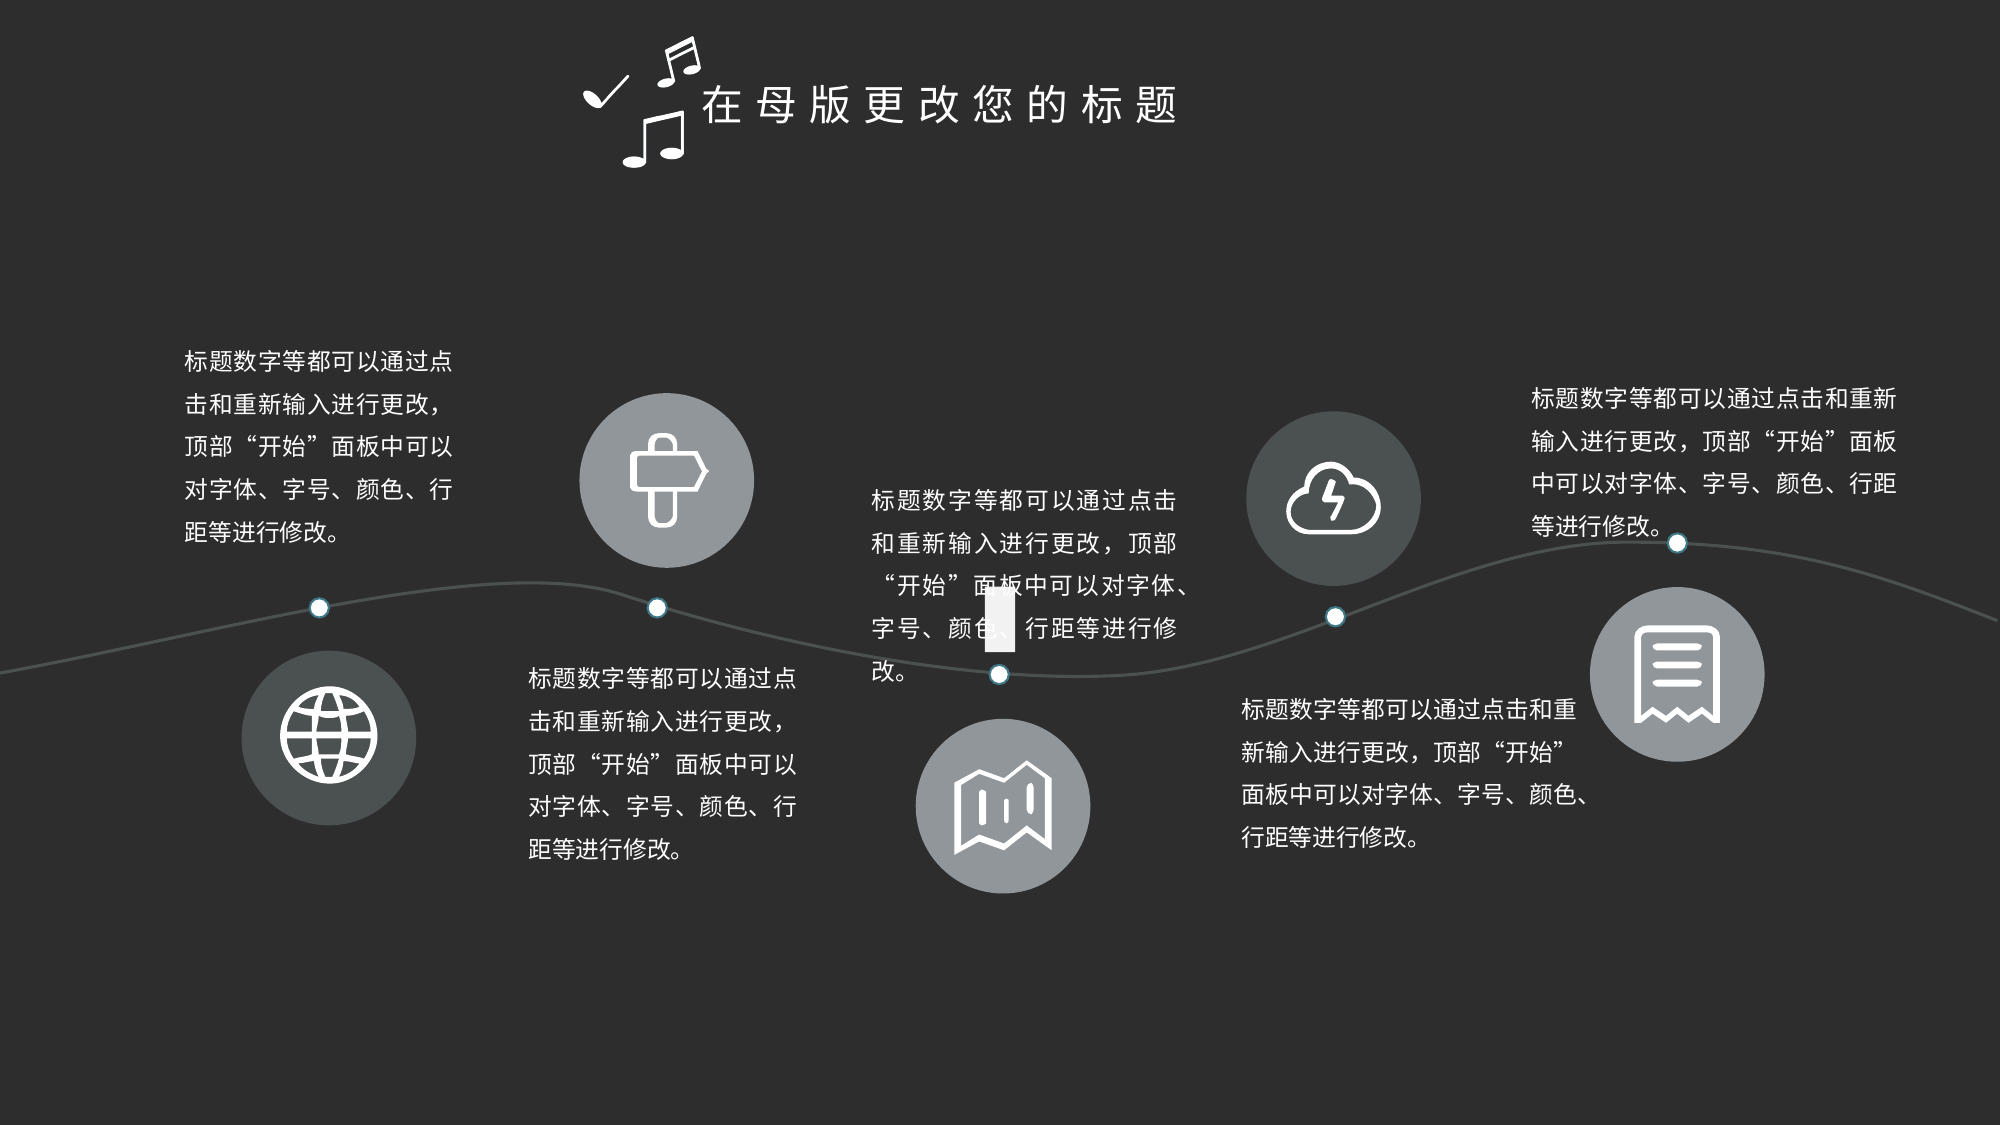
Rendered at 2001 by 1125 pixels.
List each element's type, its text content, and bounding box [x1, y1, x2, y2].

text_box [1589, 587, 1765, 762]
text_box [1193, 548, 1998, 666]
text_box [1667, 548, 1687, 554]
text_box 标题数字等都可以通过点击和重新输入进行更改，顶部“开始”面板中可以对字体、字号、颜色、行距等进行修改。 [513, 642, 813, 871]
text_box [813, 644, 856, 656]
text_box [1246, 411, 1421, 586]
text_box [915, 718, 1091, 894]
picture [583, 36, 701, 168]
text_box 标题数字等都可以通过点击和重新输入进行更改，顶部“开始”面板中可以对字体、字号、颜色、行距等进行修改。 [169, 325, 469, 554]
text_box 标题数字等都可以通过点击和重新输入进行更改，顶部“开始”面板中可以对字体、字号、颜色、行距等进行修改。 [856, 463, 1193, 693]
text_box [308, 597, 331, 619]
text_box [1324, 606, 1347, 628]
text_box 标题数字等都可以通过点击和重新输入进行更改，顶部“开始”面板中可以对字体、字号、颜色、行距等进行修改。 [1226, 672, 1593, 859]
text_box [646, 597, 668, 619]
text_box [579, 393, 755, 568]
text_box [0, 581, 802, 675]
text_box 标题数字等都可以通过点击和重新输入进行更改，顶部“开始”面板中可以对字体、字号、颜色、行距等进行修改。 [1516, 362, 1914, 548]
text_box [241, 650, 417, 826]
